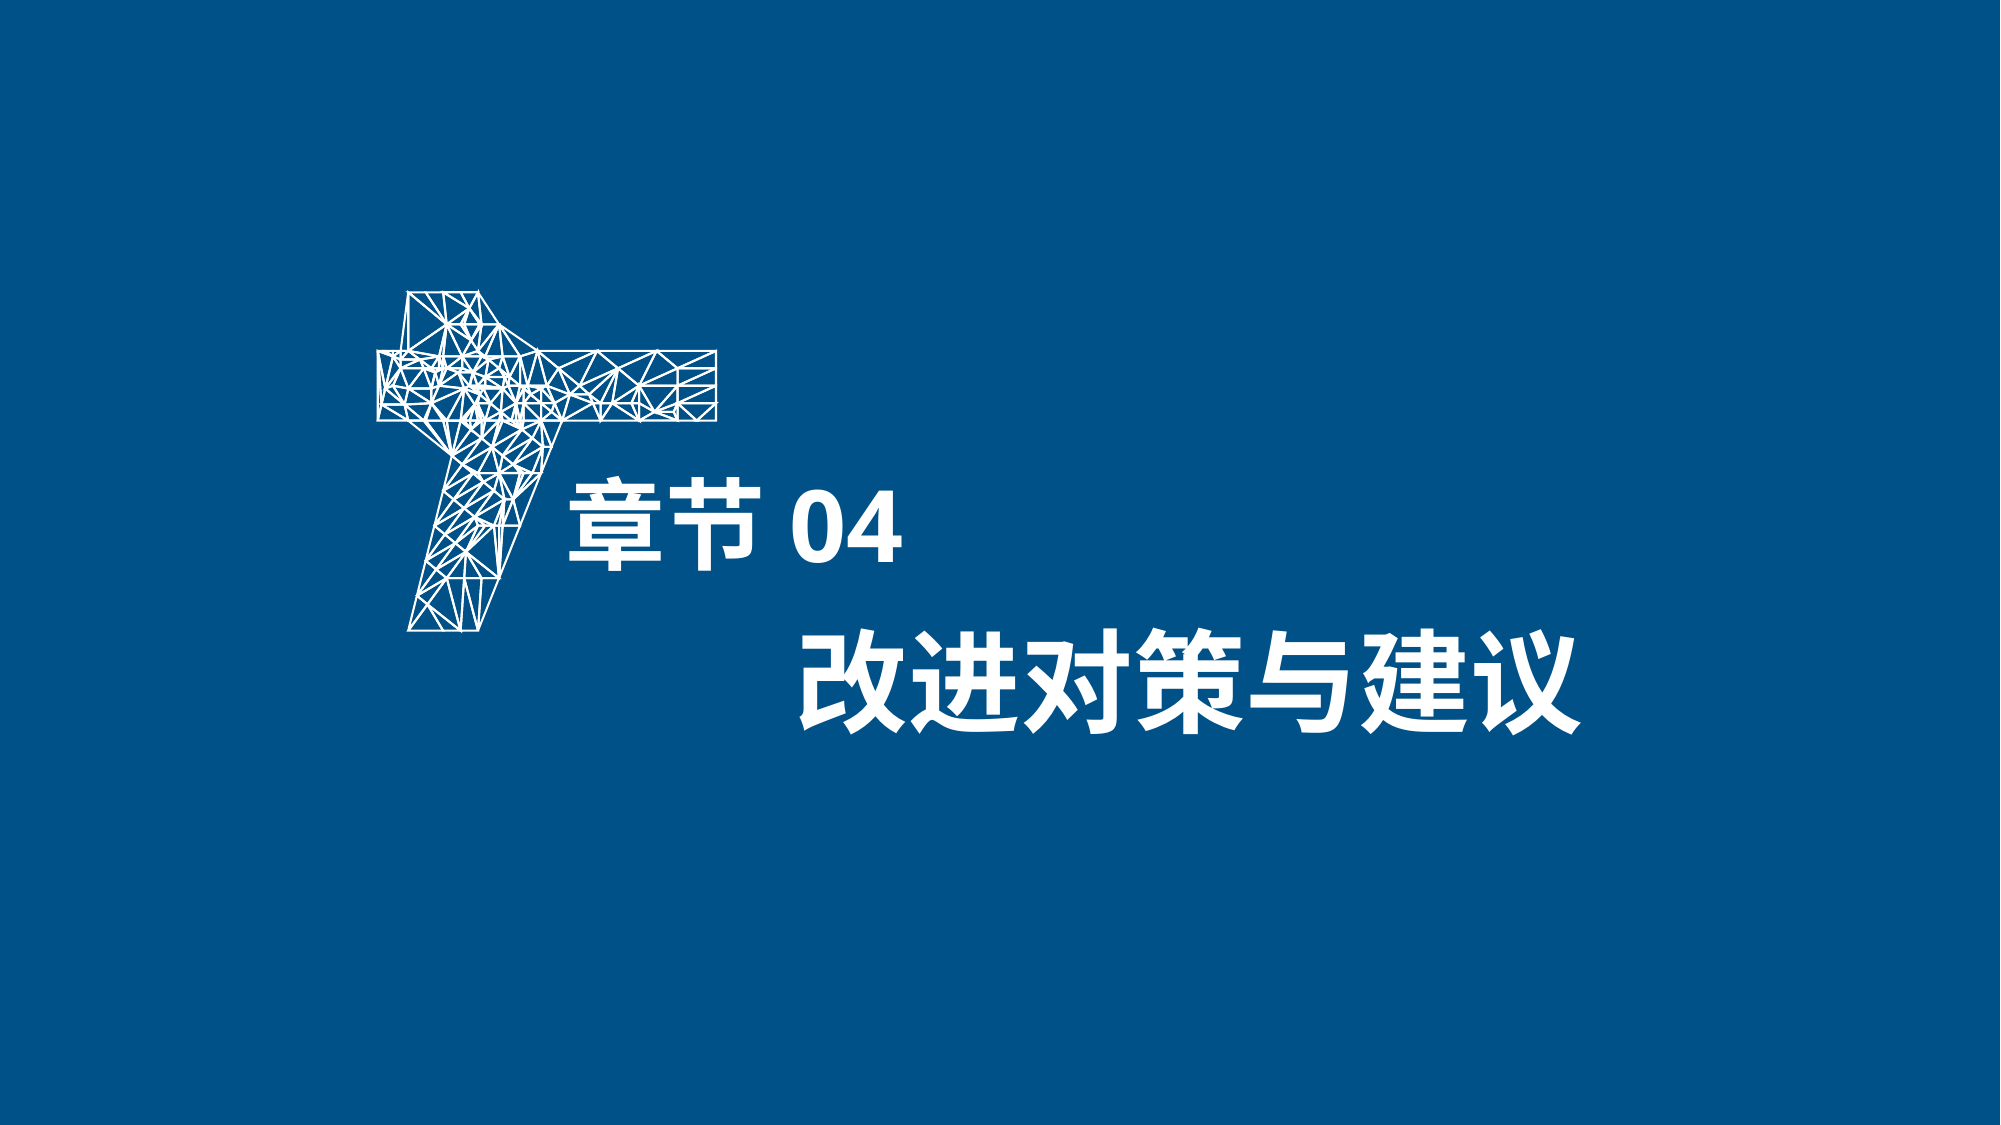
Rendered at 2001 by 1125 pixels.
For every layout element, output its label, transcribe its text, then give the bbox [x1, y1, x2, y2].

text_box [377, 292, 717, 631]
text_box 章节04 [717, 454, 920, 590]
text_box 改进对策与建议 [780, 604, 1599, 755]
